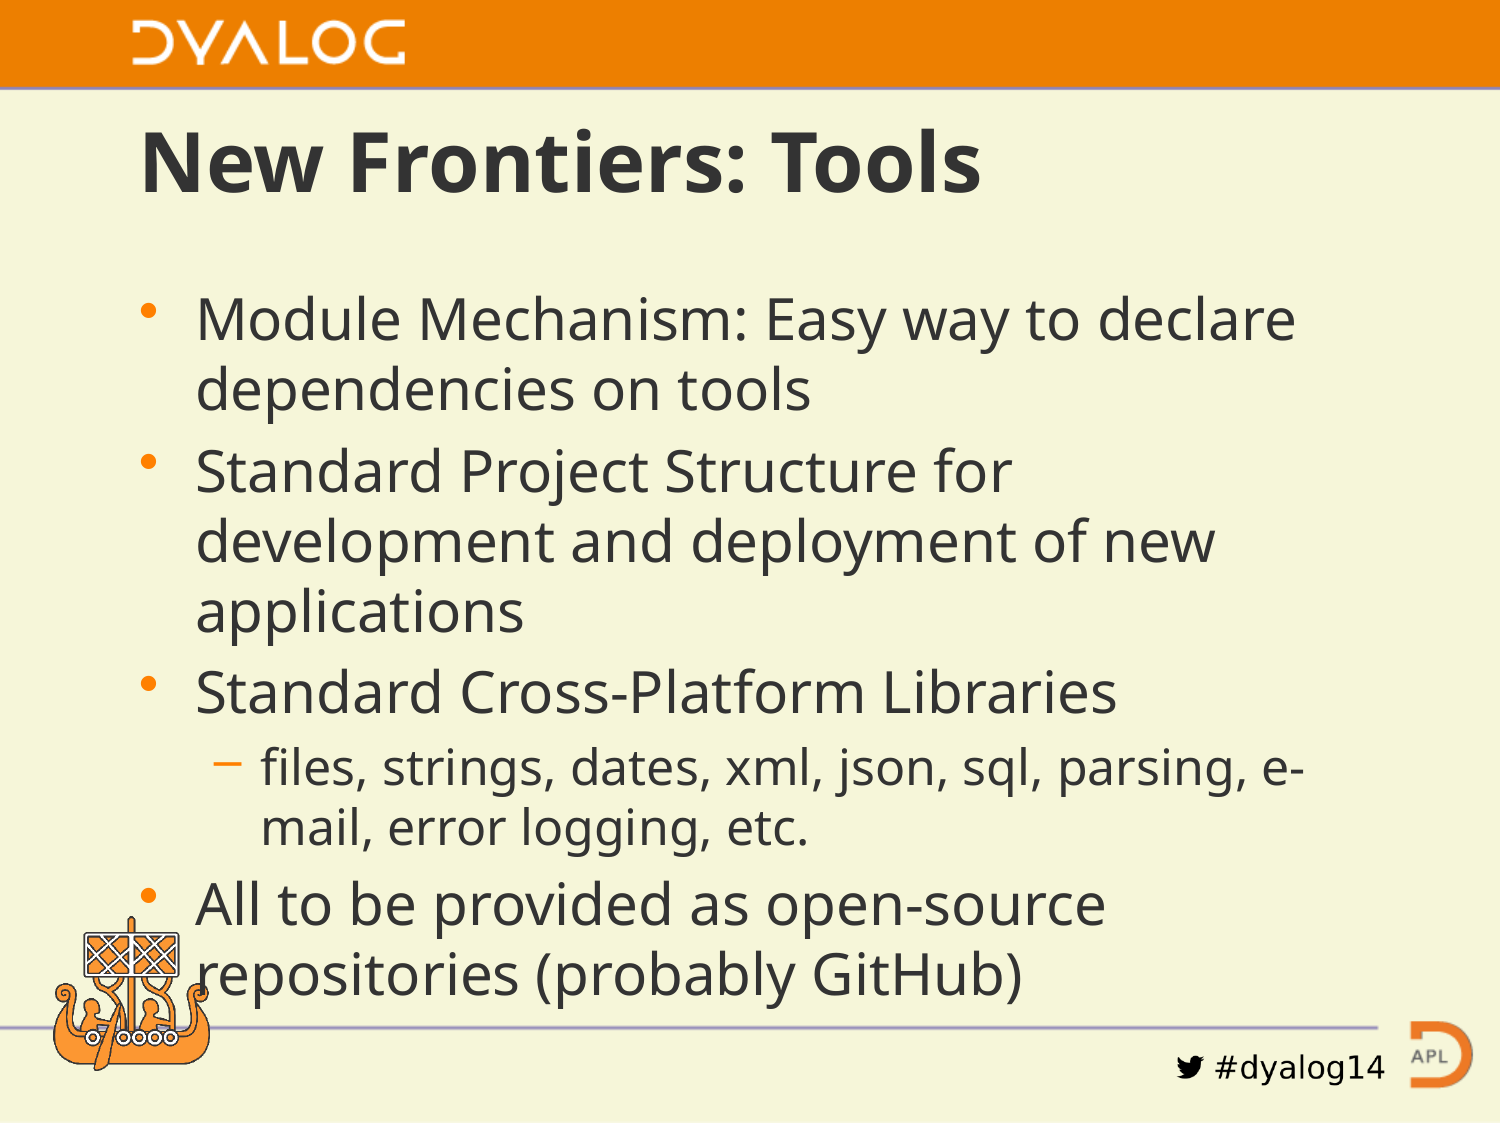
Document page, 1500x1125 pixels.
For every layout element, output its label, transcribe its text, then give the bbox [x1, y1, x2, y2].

list Module Mechanism: Easy way to declare dependencies on tools Standard Project Structure for development and deployment of new applications Standard Cross-Platform Libraries files, strings, dates, xml, json, sql, parsing, e-mail, error logging, etc. All to be provided as open-source repositories (probably GitHub) [123, 275, 1376, 842]
picture [0, 0, 1500, 1123]
title New Frontiers: Tools [123, 101, 1376, 254]
